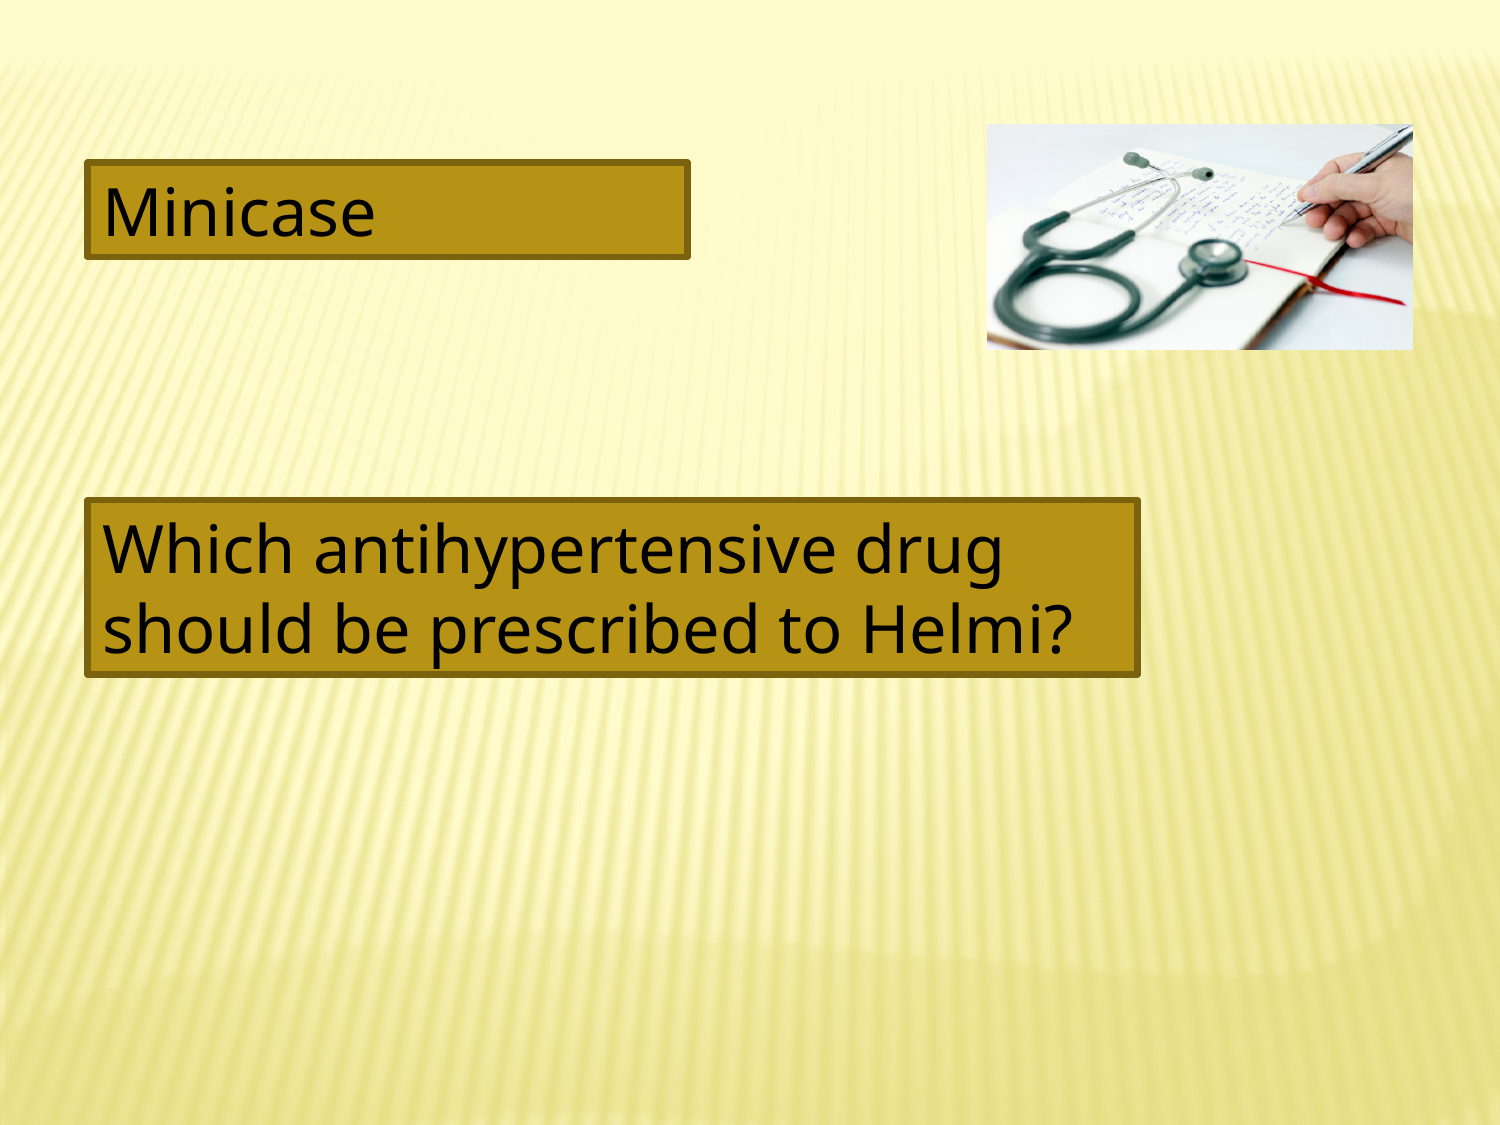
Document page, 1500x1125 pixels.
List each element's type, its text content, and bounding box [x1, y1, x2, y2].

text_box Minicase [87, 162, 688, 258]
text_box Which antihypertensive drug should be prescribed to Helmi? [87, 499, 1138, 675]
picture [987, 124, 1413, 351]
